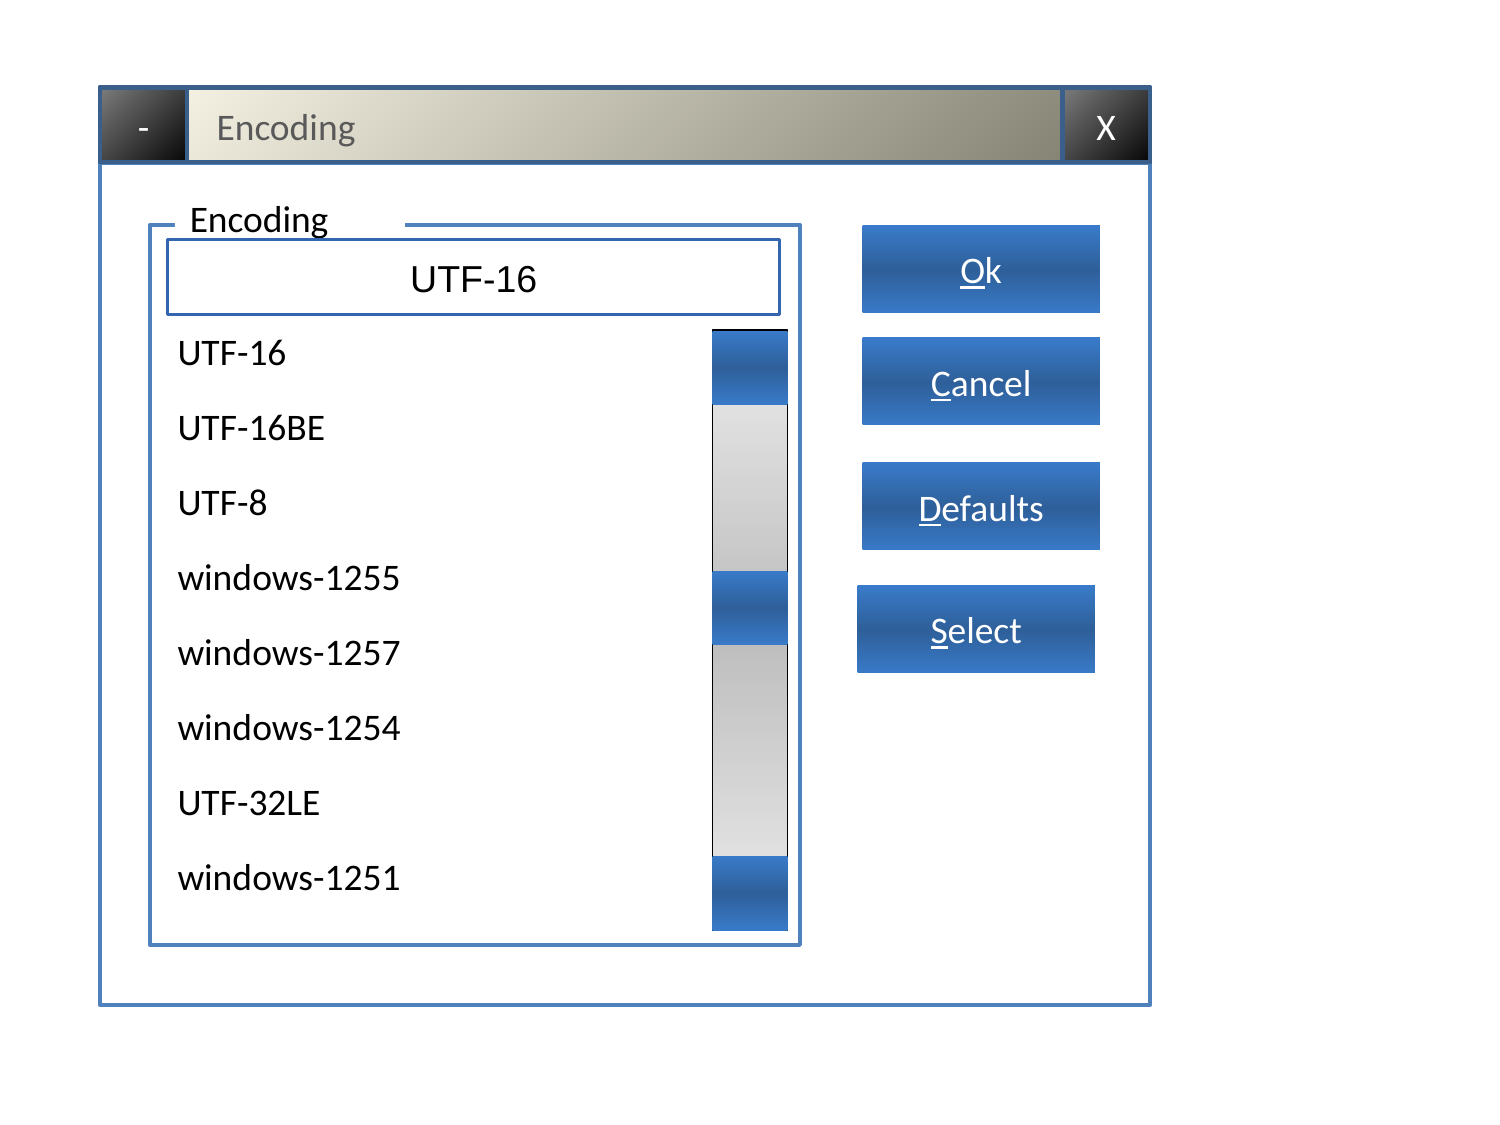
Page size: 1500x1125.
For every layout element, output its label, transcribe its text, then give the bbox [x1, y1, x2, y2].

table_cell UTF-16BE [163, 405, 700, 480]
text_box X [1062, 87, 1150, 163]
text_box Select [857, 585, 1095, 673]
table_cell UTF-32LE [163, 780, 700, 855]
table_header UTF-16 [163, 330, 700, 405]
text_box [712, 405, 788, 571]
table_cell windows-1255 [163, 555, 700, 630]
text_box [712, 856, 788, 931]
table_cell windows-1257 [163, 630, 700, 705]
text_box [100, 163, 1150, 1005]
table_cell UTF-8 [163, 480, 700, 555]
text_box [712, 331, 788, 405]
text_box UTF-16 [167, 239, 780, 315]
text_box Encoding [174, 187, 405, 239]
text_box [712, 645, 788, 856]
text_box Cancel [862, 337, 1100, 425]
text_box Encoding [188, 87, 1062, 163]
table_cell windows-1251 [163, 855, 700, 930]
table_cell windows-1254 [163, 705, 700, 780]
text_box Ok [862, 224, 1100, 313]
text_box [712, 571, 788, 645]
text_box [149, 224, 800, 945]
text_box - [99, 87, 188, 163]
text_box Defaults [862, 462, 1100, 550]
